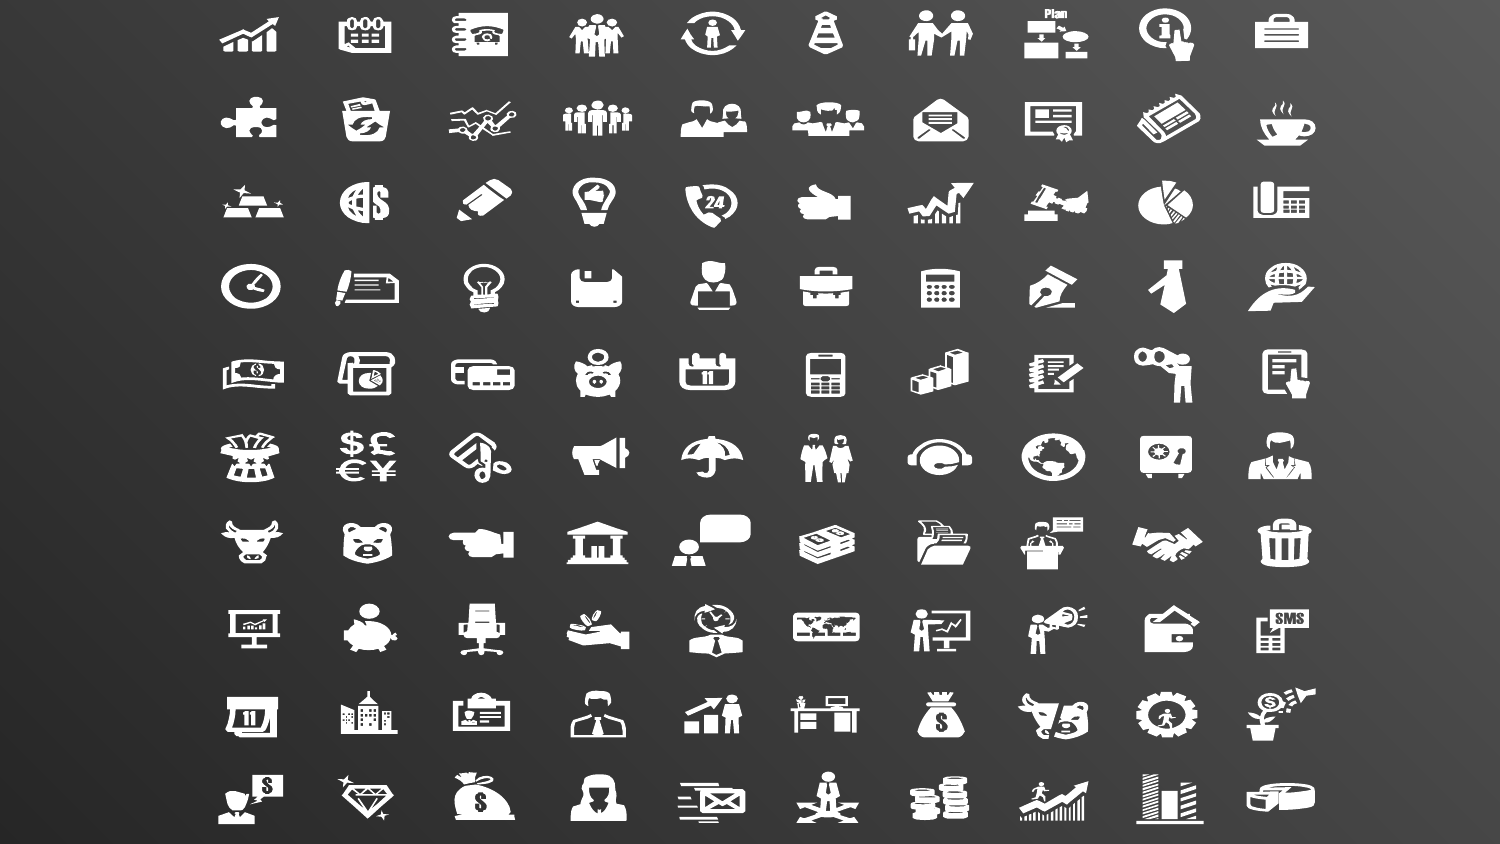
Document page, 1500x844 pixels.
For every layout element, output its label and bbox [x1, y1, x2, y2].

text_box [1288, 103, 1293, 117]
text_box [799, 276, 853, 307]
text_box [1246, 783, 1315, 812]
text_box [1246, 692, 1287, 741]
text_box [342, 522, 393, 564]
text_box [677, 796, 692, 800]
text_box [462, 178, 513, 216]
text_box [574, 348, 622, 397]
text_box [237, 37, 249, 52]
text_box [574, 104, 588, 134]
text_box [1024, 184, 1089, 221]
text_box [449, 432, 497, 483]
text_box [1027, 21, 1089, 59]
text_box [456, 209, 473, 222]
text_box [805, 352, 846, 397]
text_box [679, 539, 699, 555]
text_box [907, 182, 974, 217]
text_box [369, 460, 397, 482]
text_box [1285, 368, 1310, 399]
text_box [1257, 518, 1312, 568]
text_box [1044, 9, 1067, 19]
text_box [941, 213, 947, 224]
text_box [619, 437, 630, 469]
text_box [690, 261, 737, 306]
text_box [233, 184, 268, 206]
text_box [1139, 8, 1192, 49]
text_box [1286, 694, 1295, 701]
text_box [910, 609, 945, 652]
text_box [220, 432, 280, 483]
text_box [1148, 260, 1187, 314]
text_box [373, 185, 390, 220]
text_box [800, 444, 828, 482]
text_box [572, 177, 616, 211]
text_box [249, 774, 284, 805]
text_box [680, 28, 737, 56]
text_box [336, 459, 367, 482]
text_box [1265, 262, 1307, 290]
text_box [671, 556, 688, 566]
text_box [1050, 811, 1054, 821]
text_box [1140, 435, 1192, 479]
text_box [221, 520, 284, 564]
text_box [1029, 265, 1078, 308]
text_box [816, 102, 842, 115]
text_box [572, 437, 617, 475]
text_box [1288, 700, 1298, 707]
text_box [492, 461, 512, 475]
text_box [339, 182, 370, 224]
text_box [221, 263, 281, 309]
text_box [225, 696, 279, 738]
text_box [793, 612, 860, 642]
text_box [790, 695, 860, 733]
text_box [570, 774, 627, 821]
text_box [449, 101, 511, 116]
text_box [1138, 180, 1193, 225]
text_box [917, 520, 971, 565]
text_box [1136, 774, 1204, 825]
text_box [681, 436, 744, 478]
text_box [452, 692, 511, 731]
text_box [1247, 286, 1315, 312]
text_box [956, 202, 961, 224]
text_box [1054, 701, 1089, 740]
text_box [344, 273, 399, 303]
text_box [691, 100, 713, 114]
text_box [1256, 119, 1316, 146]
text_box [690, 556, 706, 566]
text_box [1059, 805, 1063, 821]
text_box [1283, 689, 1293, 695]
text_box [369, 432, 396, 456]
text_box [1028, 354, 1084, 393]
text_box [685, 186, 722, 228]
text_box [337, 352, 396, 396]
text_box [451, 359, 498, 385]
text_box [721, 694, 743, 734]
text_box [1253, 181, 1310, 218]
text_box [1248, 455, 1312, 480]
text_box [908, 23, 973, 56]
text_box [1024, 34, 1059, 59]
text_box [334, 269, 352, 307]
text_box [808, 11, 843, 55]
text_box [1256, 609, 1309, 654]
text_box [1255, 13, 1309, 49]
text_box [938, 776, 970, 819]
text_box [680, 119, 748, 137]
text_box [679, 352, 736, 391]
text_box [1024, 102, 1083, 136]
text_box [1280, 100, 1285, 115]
text_box [266, 28, 277, 52]
text_box [218, 812, 255, 825]
text_box [951, 10, 966, 22]
text_box [228, 610, 281, 649]
text_box [796, 771, 860, 823]
text_box [1018, 781, 1089, 814]
text_box [448, 110, 517, 141]
text_box [563, 107, 573, 131]
text_box [684, 721, 700, 734]
text_box [570, 713, 626, 738]
text_box [337, 774, 354, 788]
text_box [917, 692, 965, 738]
text_box [686, 11, 746, 41]
text_box [571, 269, 623, 308]
text_box [1144, 605, 1200, 653]
text_box [448, 529, 514, 558]
text_box [1081, 795, 1085, 821]
text_box [1021, 433, 1086, 481]
text_box [566, 624, 630, 650]
text_box [1028, 606, 1086, 654]
text_box [339, 430, 364, 457]
text_box [722, 103, 742, 119]
text_box [340, 691, 398, 734]
text_box [341, 785, 395, 819]
text_box [220, 96, 277, 138]
text_box [1017, 693, 1059, 739]
text_box [251, 35, 263, 52]
text_box [223, 41, 234, 52]
text_box [569, 610, 602, 631]
text_box [566, 521, 629, 565]
text_box [913, 215, 918, 224]
text_box [799, 525, 855, 565]
text_box [913, 98, 969, 142]
text_box [359, 603, 380, 619]
text_box [935, 210, 939, 224]
text_box [607, 104, 621, 134]
text_box [588, 100, 607, 136]
text_box [1136, 93, 1201, 144]
text_box [702, 184, 738, 219]
text_box [458, 603, 506, 656]
text_box [569, 18, 624, 57]
text_box [919, 445, 960, 476]
text_box [1020, 534, 1064, 570]
text_box [679, 816, 719, 820]
text_box [700, 514, 751, 543]
text_box [1295, 687, 1316, 704]
text_box [921, 268, 960, 308]
text_box [1034, 521, 1050, 531]
text_box [1049, 517, 1084, 534]
text_box [225, 791, 250, 811]
text_box [343, 619, 398, 653]
text_box [1262, 349, 1308, 394]
text_box [814, 266, 838, 275]
text_box [1134, 347, 1193, 403]
text_box [797, 184, 851, 220]
text_box [219, 17, 279, 44]
text_box [808, 433, 820, 441]
text_box [829, 435, 853, 483]
text_box [1055, 125, 1073, 143]
text_box [463, 263, 505, 313]
text_box [590, 14, 604, 24]
text_box [451, 12, 508, 57]
text_box [792, 109, 865, 136]
text_box [273, 200, 283, 207]
text_box [704, 714, 719, 734]
text_box [581, 212, 607, 227]
text_box [910, 788, 941, 821]
text_box [454, 772, 516, 820]
text_box [910, 348, 969, 395]
text_box [1272, 102, 1277, 117]
text_box [1132, 527, 1203, 563]
text_box [689, 604, 743, 658]
text_box [1169, 29, 1195, 62]
text_box [931, 610, 971, 652]
text_box [376, 810, 390, 821]
text_box [684, 697, 723, 716]
text_box [338, 16, 392, 53]
text_box [621, 107, 633, 131]
text_box [222, 359, 284, 390]
text_box [467, 366, 515, 391]
text_box [907, 439, 973, 466]
text_box [679, 782, 746, 814]
text_box [255, 208, 284, 218]
text_box [584, 690, 612, 707]
text_box [1266, 432, 1295, 450]
text_box [222, 202, 252, 218]
text_box [1136, 691, 1198, 738]
text_box [342, 97, 391, 142]
text_box [705, 19, 721, 48]
text_box [919, 10, 934, 22]
